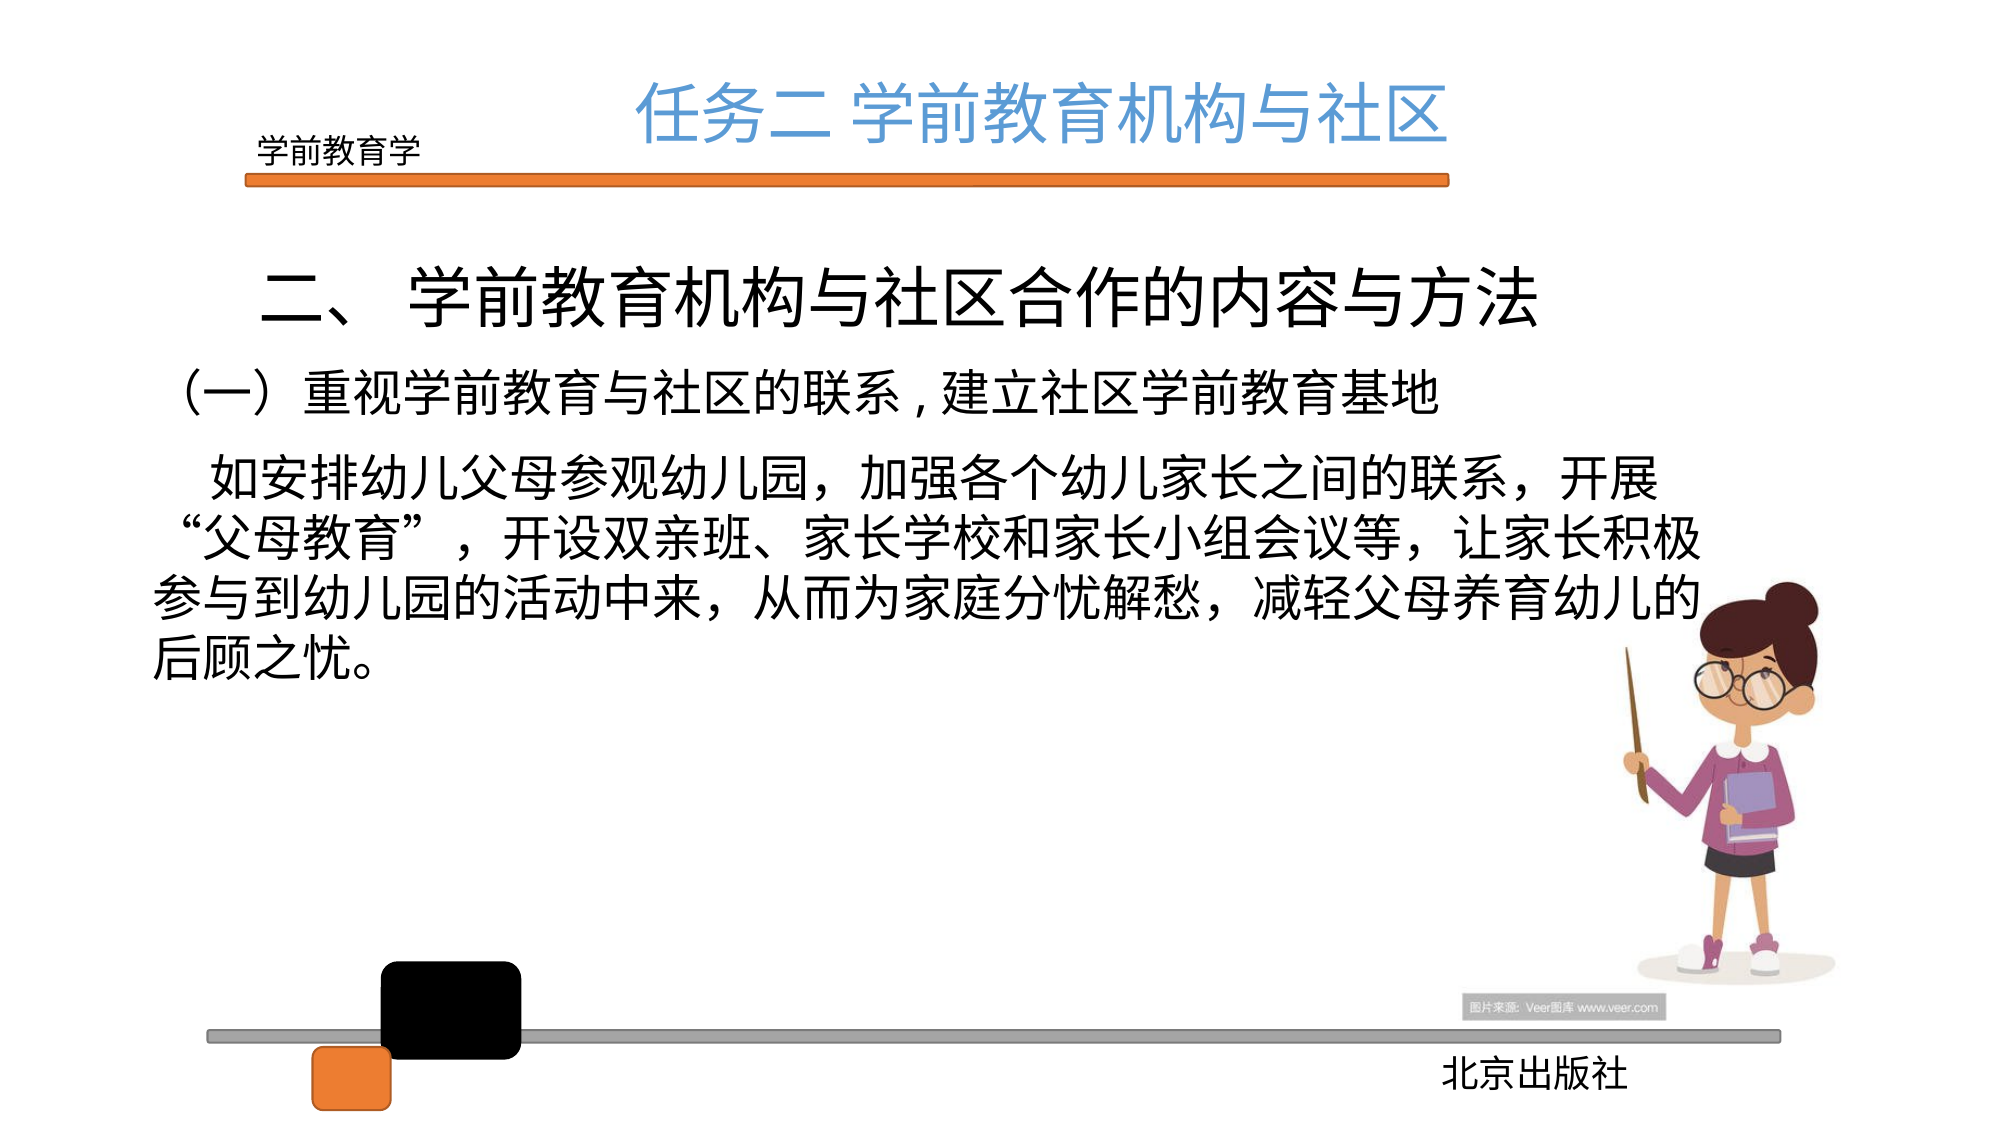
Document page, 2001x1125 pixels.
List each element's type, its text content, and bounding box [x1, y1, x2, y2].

text_box 任务二 学前教育机构与社区 [619, 64, 1495, 156]
picture [1458, 482, 2000, 1026]
text_box 二、 学前教育机构与社区合作的内容与方法 （一）重视学前教育与社区的联系,建立社区学前教育基地 如安排幼儿父母参观幼儿园，加强各个幼儿家长之间的联系，开展“父母教育”，开设双亲班、家长学校和家长小组会议等，让家长积极参与到幼儿园的活动中来，从而为家庭分忧解愁，减轻父母养育幼儿的后顾之忧。 [137, 156, 1737, 779]
